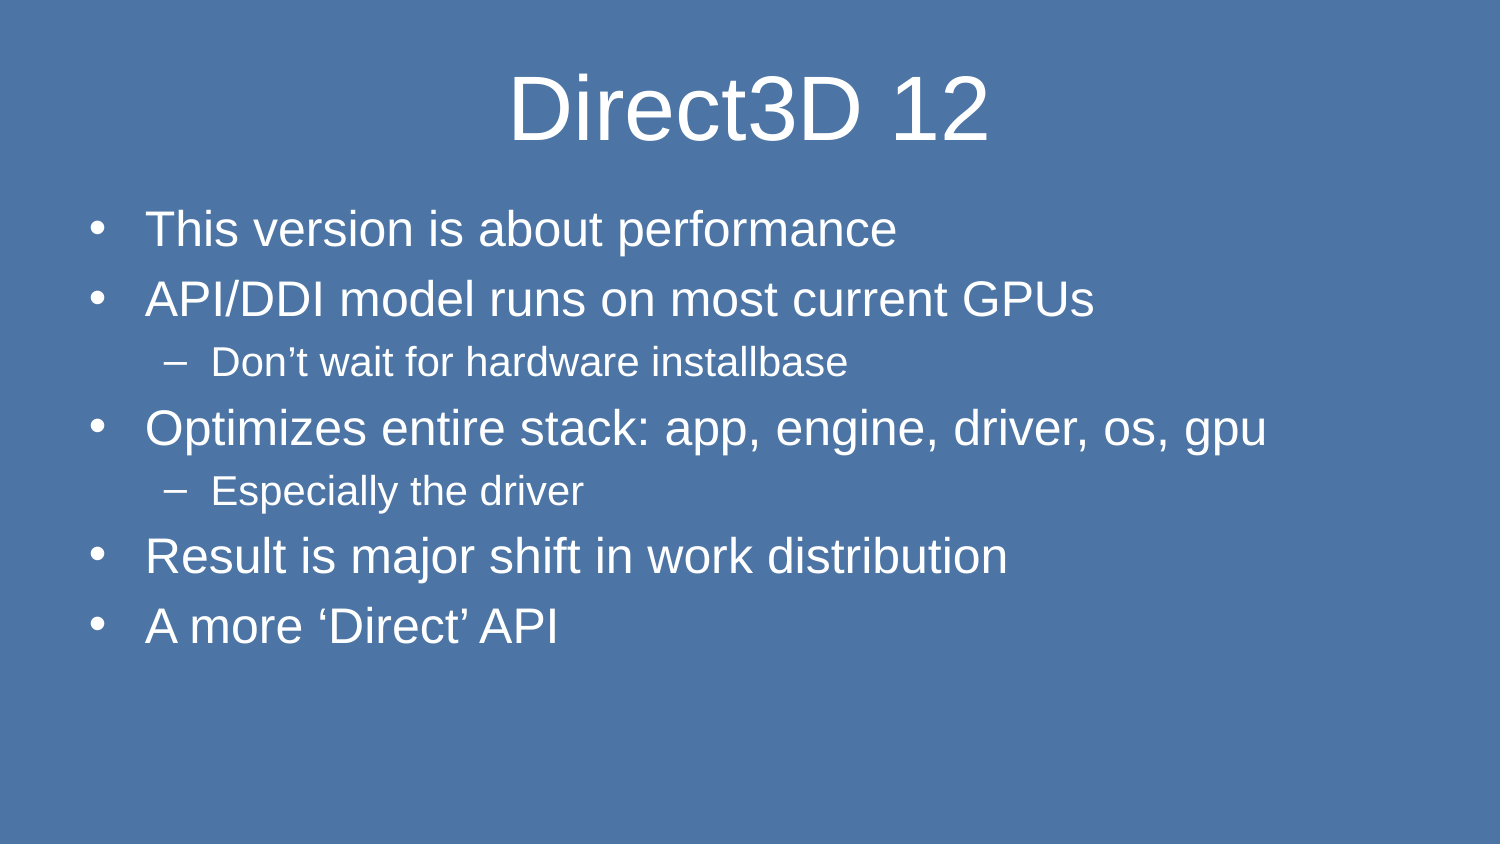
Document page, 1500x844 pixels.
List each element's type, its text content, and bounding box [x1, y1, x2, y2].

list This version is about performance API/DDI model runs on most current GPUs Don’t wait for hardware installbase Optimizes entire stack: app, engine, driver, os, gpu Especially the driver Result is major shift in work distribution A more ‘Direct’ API [73, 189, 1481, 758]
title Direct3D 12 [75, 33, 1425, 175]
